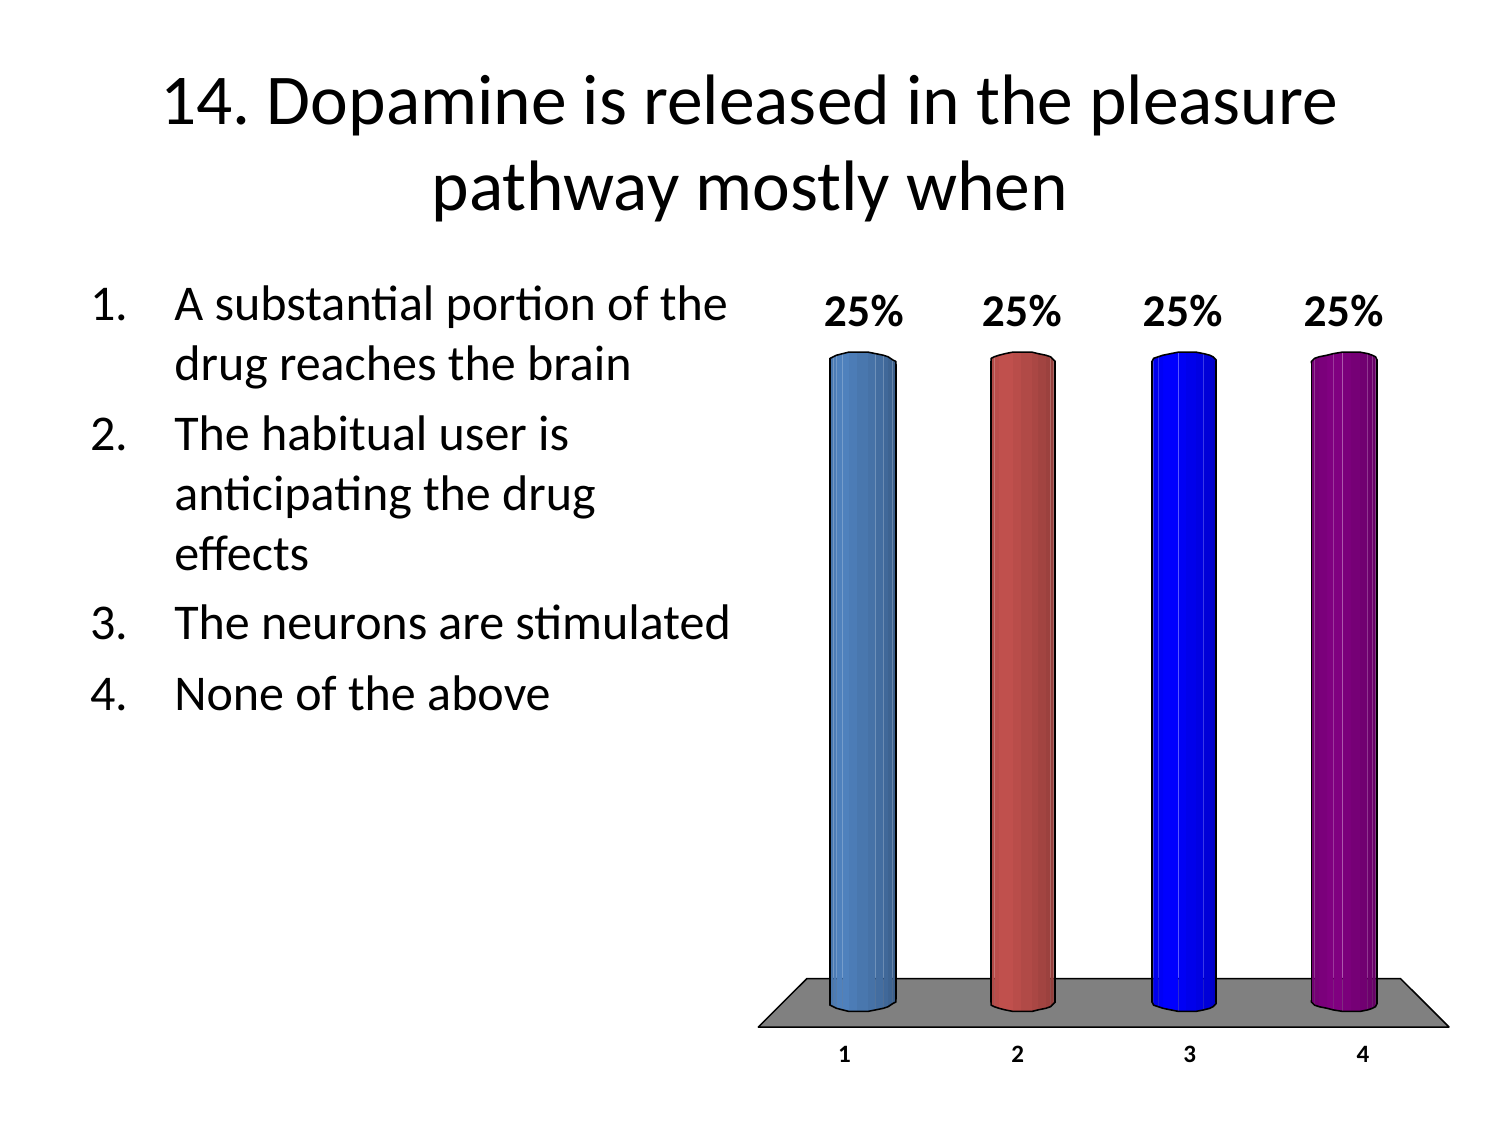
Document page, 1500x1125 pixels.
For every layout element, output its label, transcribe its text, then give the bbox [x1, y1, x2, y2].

title 14. Dopamine is released in the pleasure pathway mostly when [75, 45, 1425, 233]
list A substantial portion of the drug reaches the brain The habitual user is anticipating the drug effects The neurons are stimulated None of the above [75, 262, 750, 1005]
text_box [739, 270, 1490, 1115]
